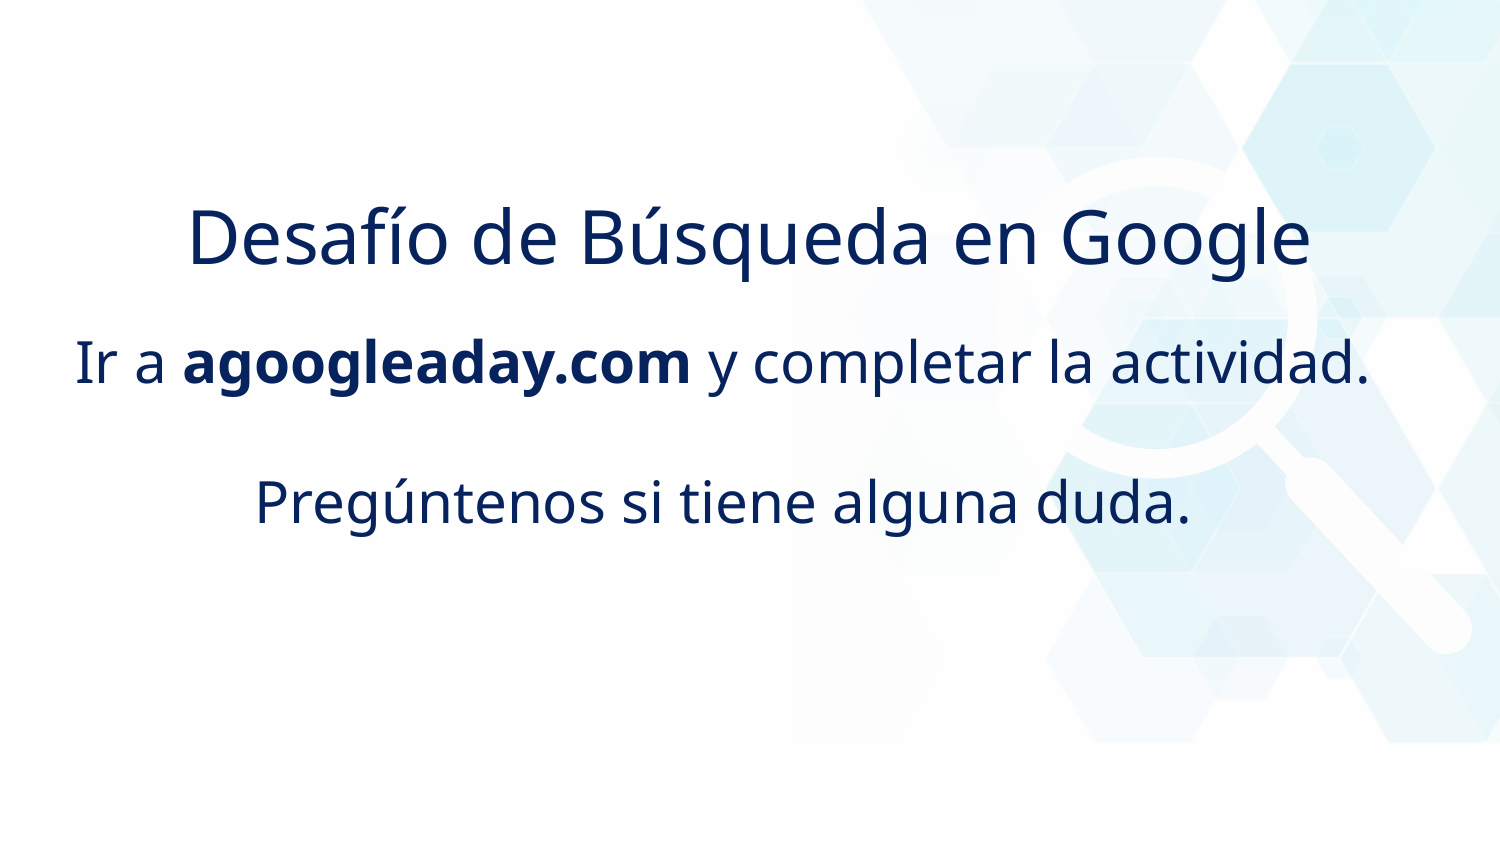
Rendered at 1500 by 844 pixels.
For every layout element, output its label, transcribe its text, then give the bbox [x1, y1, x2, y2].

title Desafío de Búsqueda en Google [0, 174, 1500, 311]
title Ir a agoogleaday.com y completar la actividad. Pregúntenos si tiene alguna duda. [47, 311, 1400, 654]
